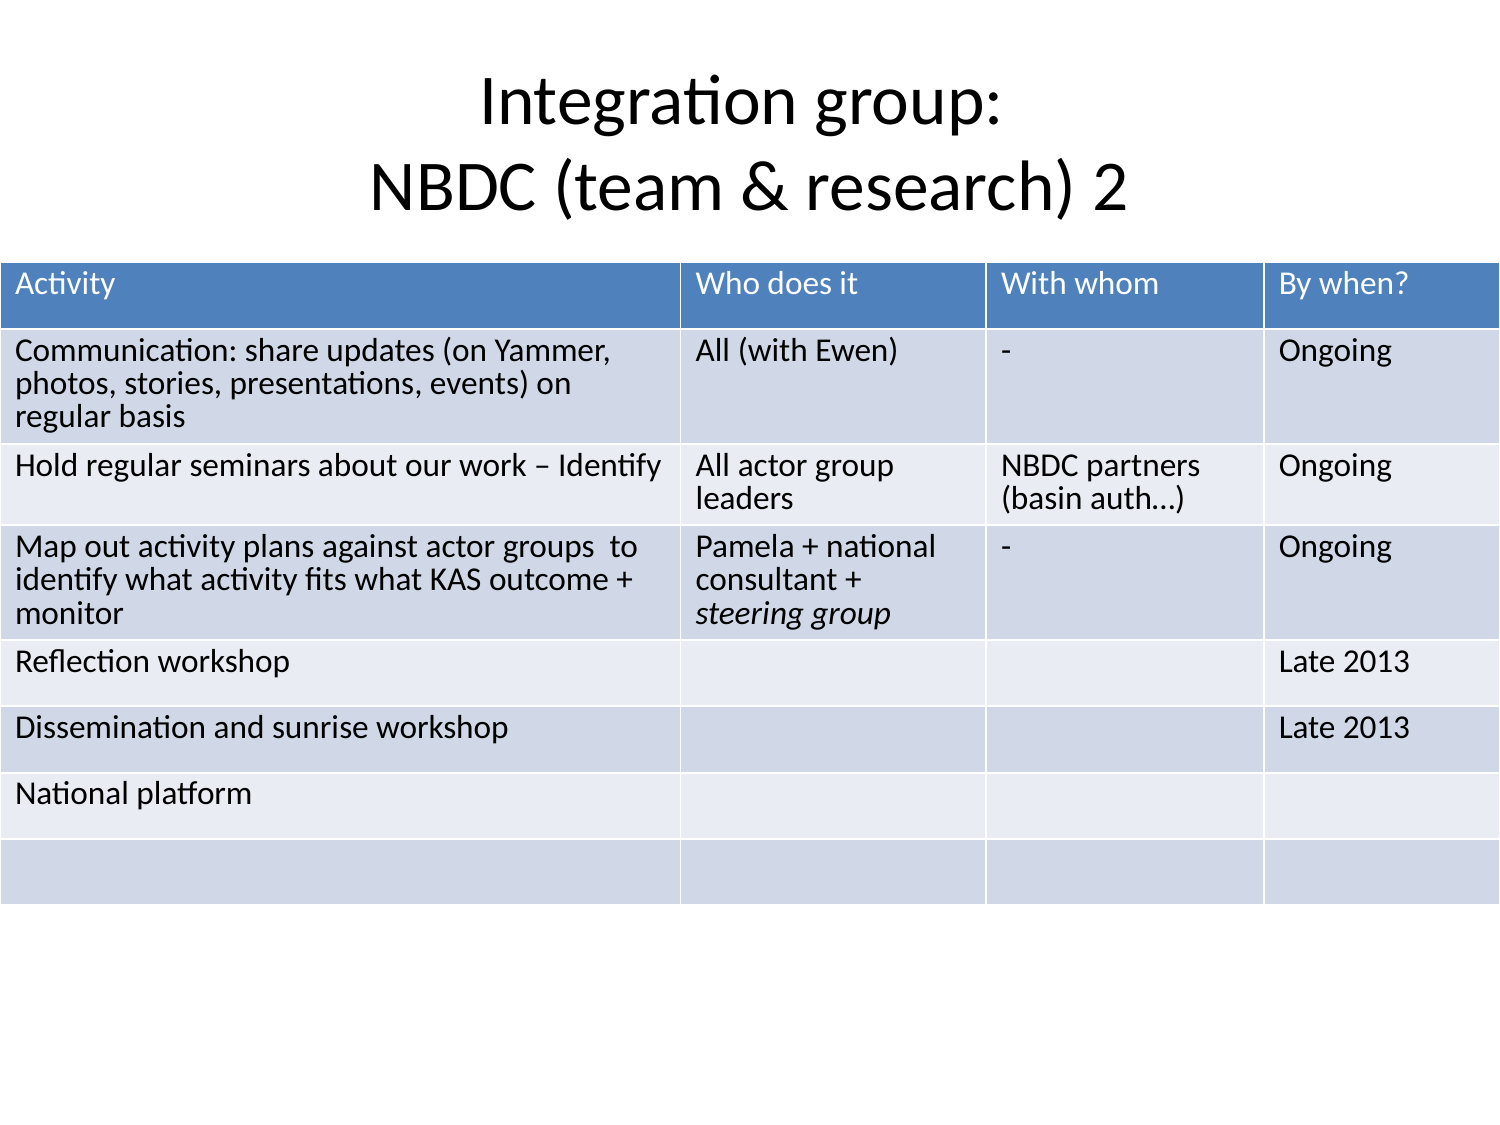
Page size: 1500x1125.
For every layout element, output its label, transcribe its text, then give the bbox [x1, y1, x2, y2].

table_cell National platform [1, 774, 680, 838]
table_cell [987, 641, 1263, 705]
table_cell [987, 774, 1263, 838]
table_cell Late 2013 [1265, 641, 1499, 705]
table_cell [681, 707, 985, 772]
table_cell Ongoing [1265, 445, 1499, 524]
table_cell [681, 840, 985, 904]
table_cell [1, 840, 680, 904]
table_cell [987, 840, 1263, 904]
table_cell - [987, 330, 1263, 443]
table_cell [681, 641, 985, 705]
table_cell Ongoing [1265, 526, 1499, 639]
table_cell [1265, 774, 1499, 838]
table_cell NBDC partners (basin auth…) [987, 445, 1263, 524]
table_cell All actor group leaders [681, 445, 985, 524]
table_cell Communication: share updates (on Yammer, photos, stories, presentations, events) on regular basis [1, 330, 680, 443]
table_header With whom [987, 263, 1263, 328]
table_cell Pamela + national consultant + steering group [681, 526, 985, 639]
table_cell All (with Ewen) [681, 330, 985, 443]
table_header By when? [1265, 263, 1499, 328]
table_cell [681, 774, 985, 838]
table_cell Reflection workshop [1, 641, 680, 705]
table_cell Ongoing [1265, 330, 1499, 443]
table_cell Map out activity plans against actor groups to identify what activity fits what KAS outcome + monitor [1, 526, 680, 639]
table_cell - [987, 526, 1263, 639]
title Integration group: NBDC (team & research) 2 [75, 45, 1425, 233]
table_cell [1265, 840, 1499, 904]
table_cell Late 2013 [1265, 707, 1499, 772]
table_header Activity [1, 263, 680, 328]
table_header Who does it [681, 263, 985, 328]
table_cell Hold regular seminars about our work – Identify [1, 445, 680, 524]
table_cell [987, 707, 1263, 772]
table_cell Dissemination and sunrise workshop [1, 707, 680, 772]
